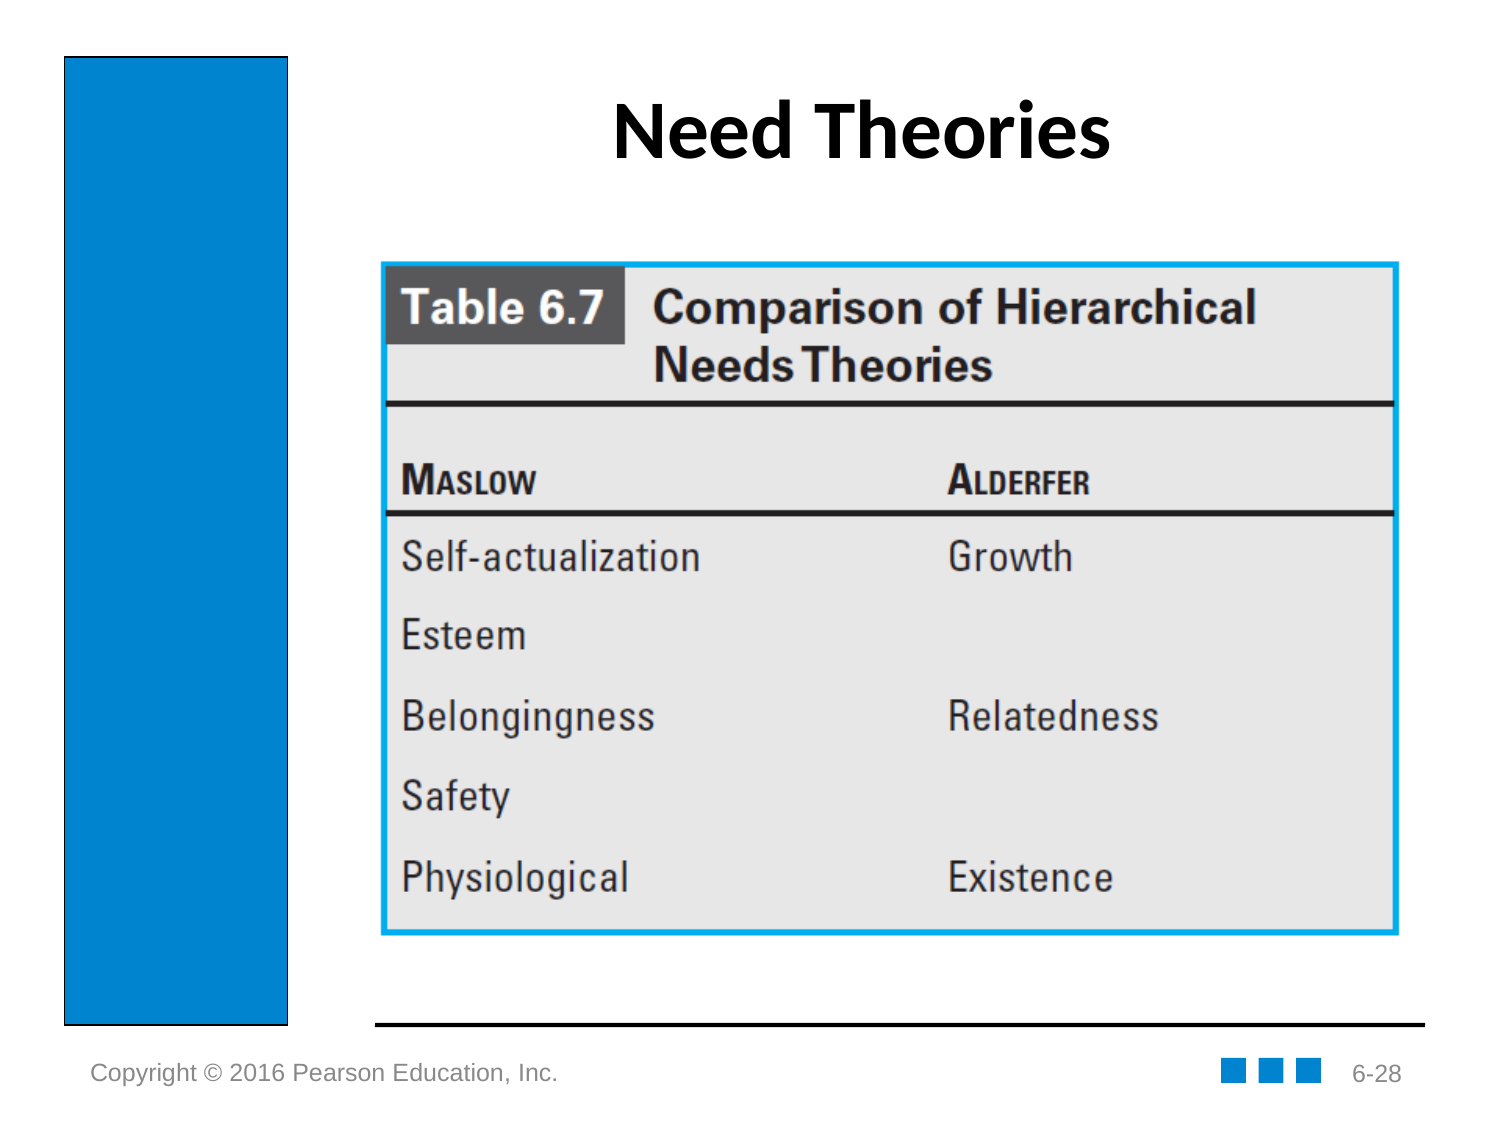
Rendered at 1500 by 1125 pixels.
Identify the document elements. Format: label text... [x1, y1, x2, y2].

text_box 6-28 [1333, 1050, 1421, 1095]
text_box Copyright © 2016 Pearson Education, Inc. [75, 1055, 625, 1088]
text_box [1221, 1057, 1246, 1083]
text_box [1296, 1057, 1321, 1083]
text_box [1258, 1057, 1284, 1083]
text_box [64, 56, 288, 1025]
picture [374, 257, 1404, 943]
title Need Theories [300, 37, 1425, 213]
